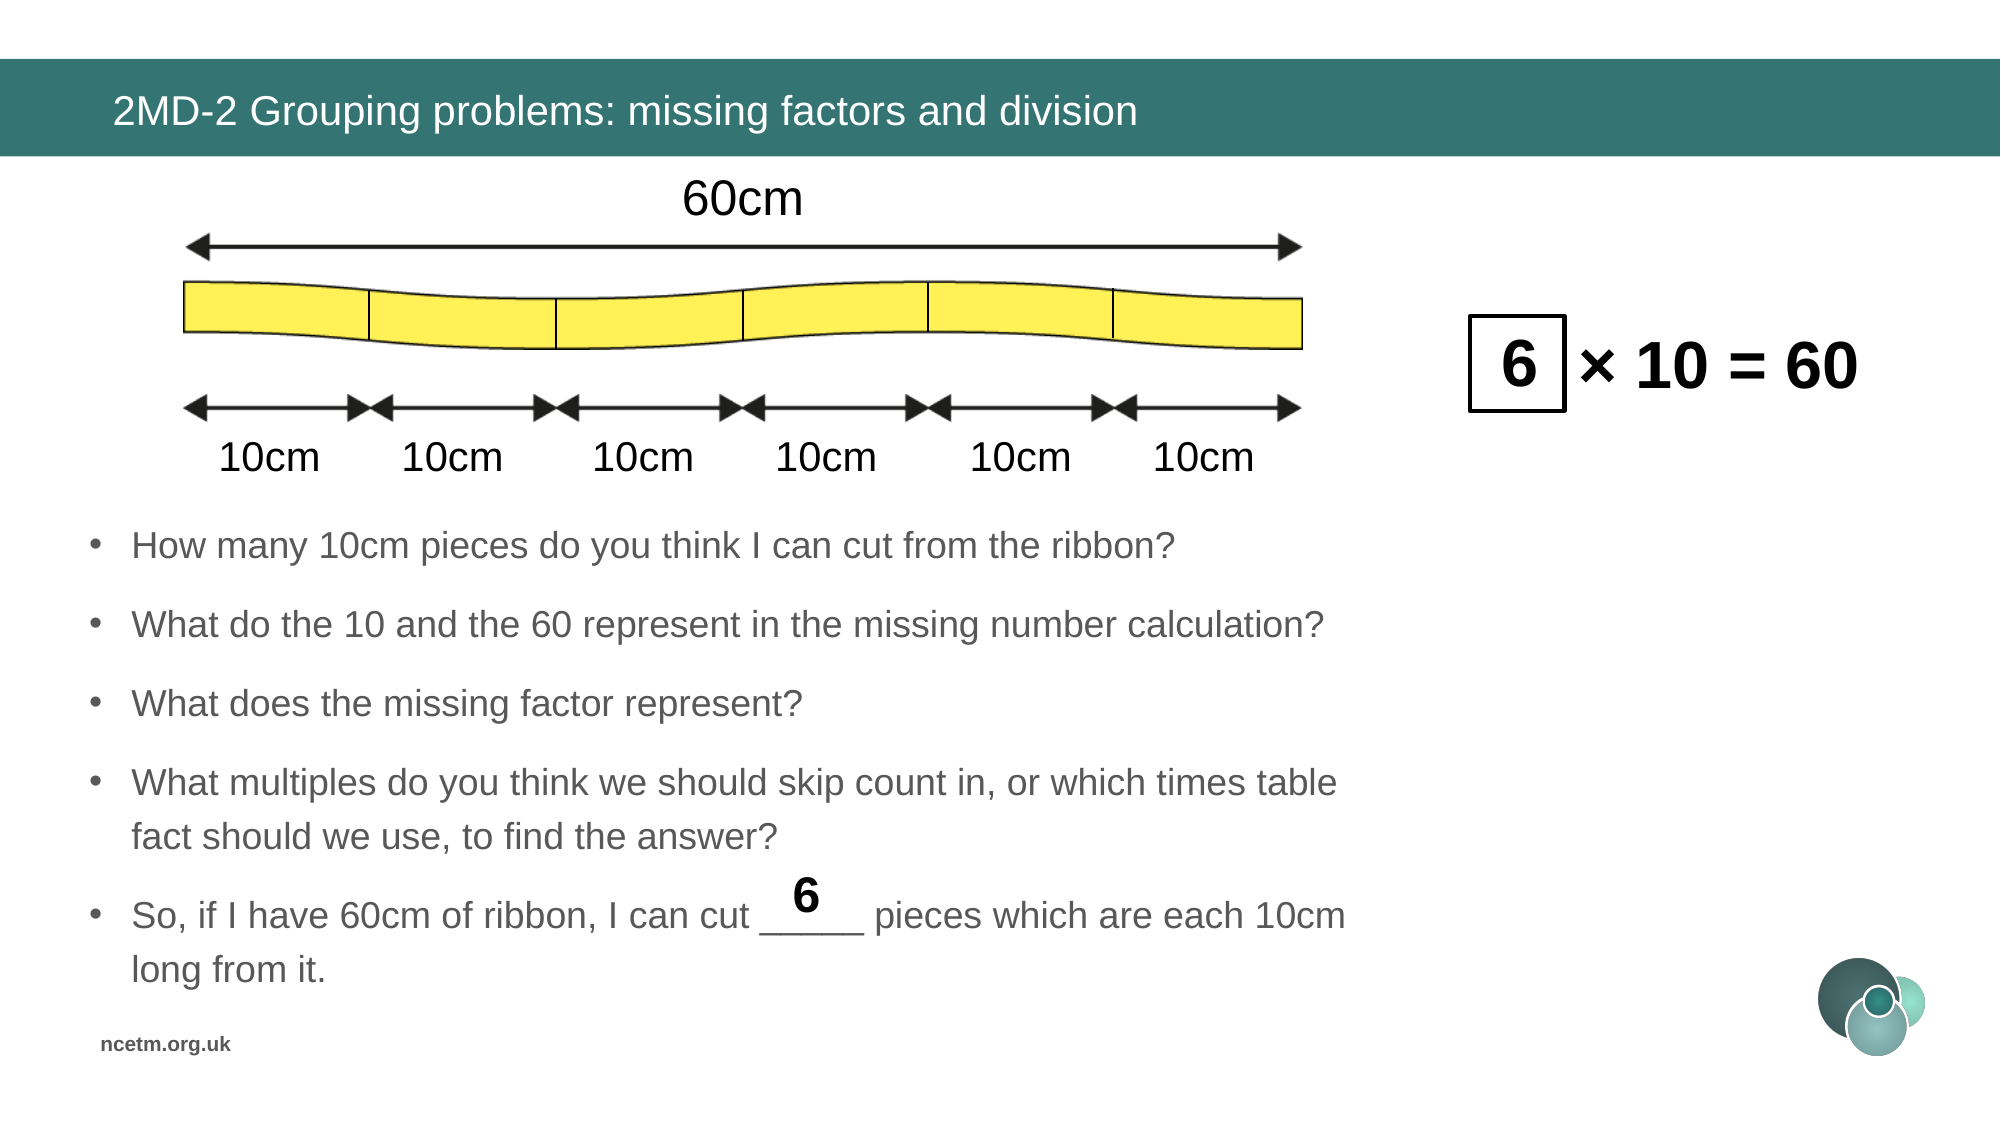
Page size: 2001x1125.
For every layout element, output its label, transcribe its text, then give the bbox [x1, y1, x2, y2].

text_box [927, 394, 1111, 489]
text_box × 10 = 60 [1563, 314, 1875, 410]
picture [1818, 958, 1925, 1056]
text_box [369, 394, 553, 489]
picture [183, 252, 1303, 350]
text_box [741, 394, 925, 489]
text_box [184, 157, 1304, 267]
title 2MD-2 Grouping problems: missing factors and division [97, 76, 1945, 147]
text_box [1113, 394, 1303, 489]
text_box 6 [777, 855, 836, 930]
text_box [1468, 314, 1567, 413]
text_box How many 10cm pieces do you think I can cut from the ribbon? What do the 10 and the 60 represent in the missing number calculation? What does the missing factor represent? What multiples do you think we should skip count in, or which times table fact should we use, to find the answer? So, if I have 60cm of ribbon, I can cut _____ pieces which are each 10cm long from it. [74, 504, 1409, 1018]
text_box 6 [1486, 312, 1554, 407]
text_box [183, 394, 367, 489]
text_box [555, 394, 739, 489]
